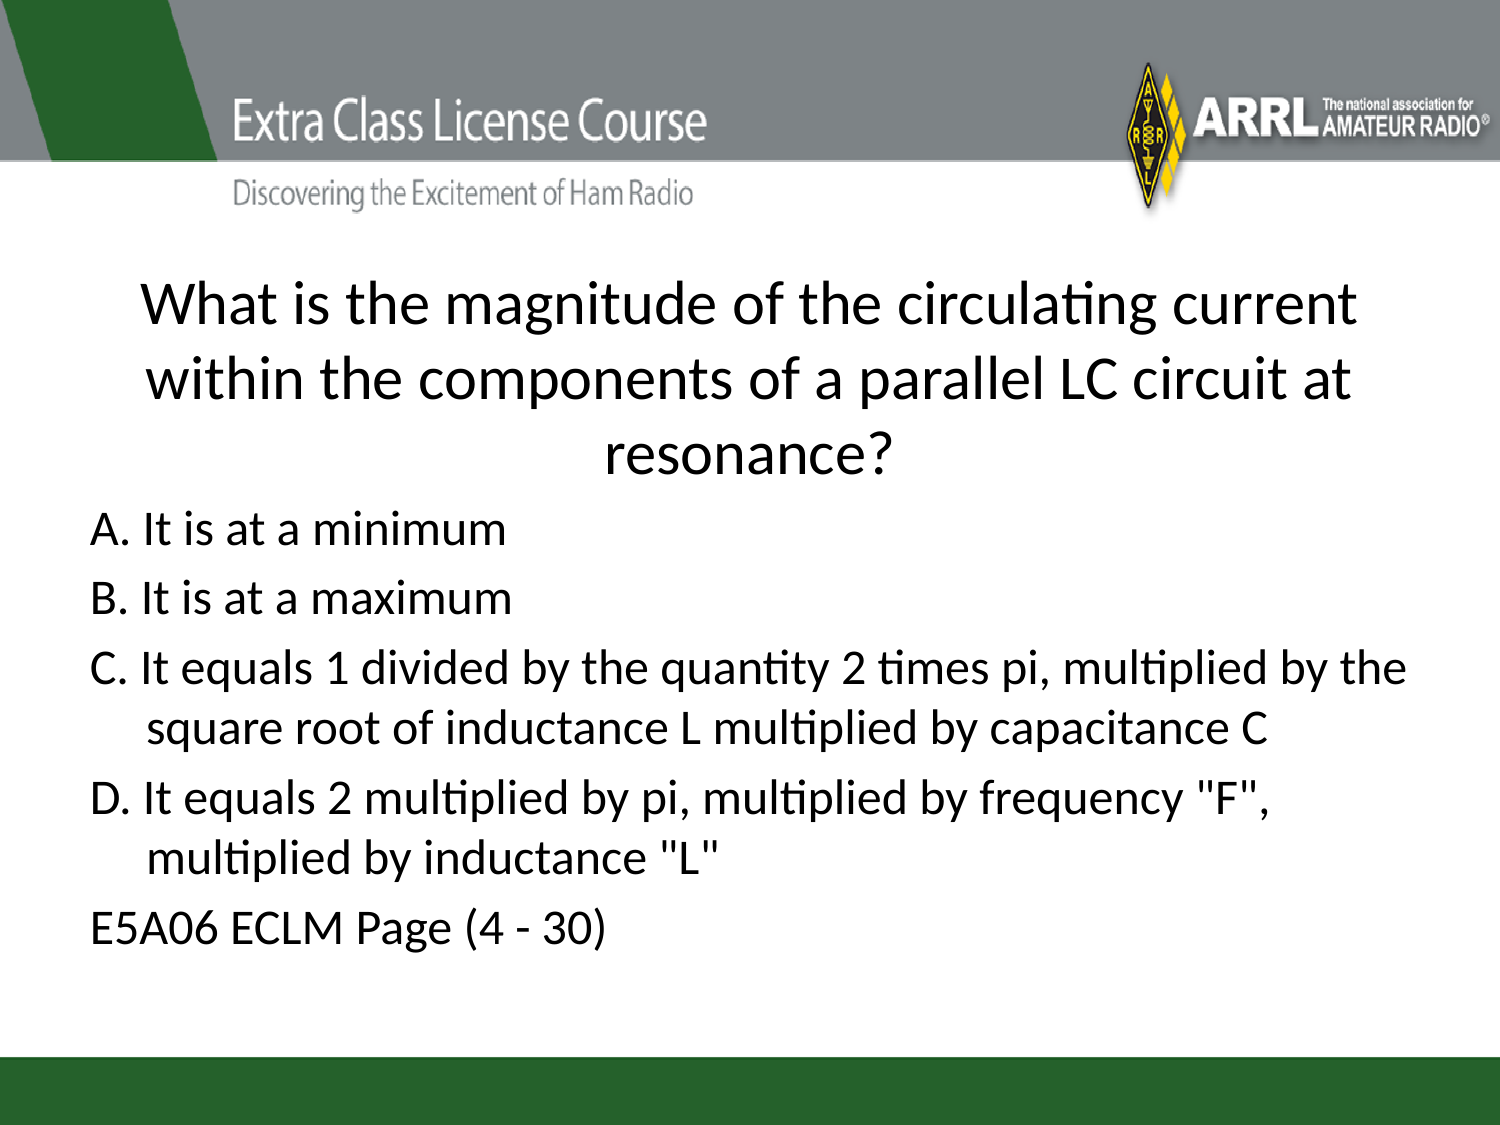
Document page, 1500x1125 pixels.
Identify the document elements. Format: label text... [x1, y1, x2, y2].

list A. It is at a minimum B. It is at a maximum C. It equals 1 divided by the quantity 2 times pi, multiplied by the square root of inductance L multiplied by capacitance C D. It equals 2 multiplied by pi, multiplied by frequency "F", multiplied by inductance "L" E5A06 ECLM Page (4 - 30) [75, 487, 1425, 1005]
picture [0, 0, 1500, 1125]
title What is the magnitude of the circulating current within the components of a parallel LC circuit at resonance? [75, 254, 1425, 435]
